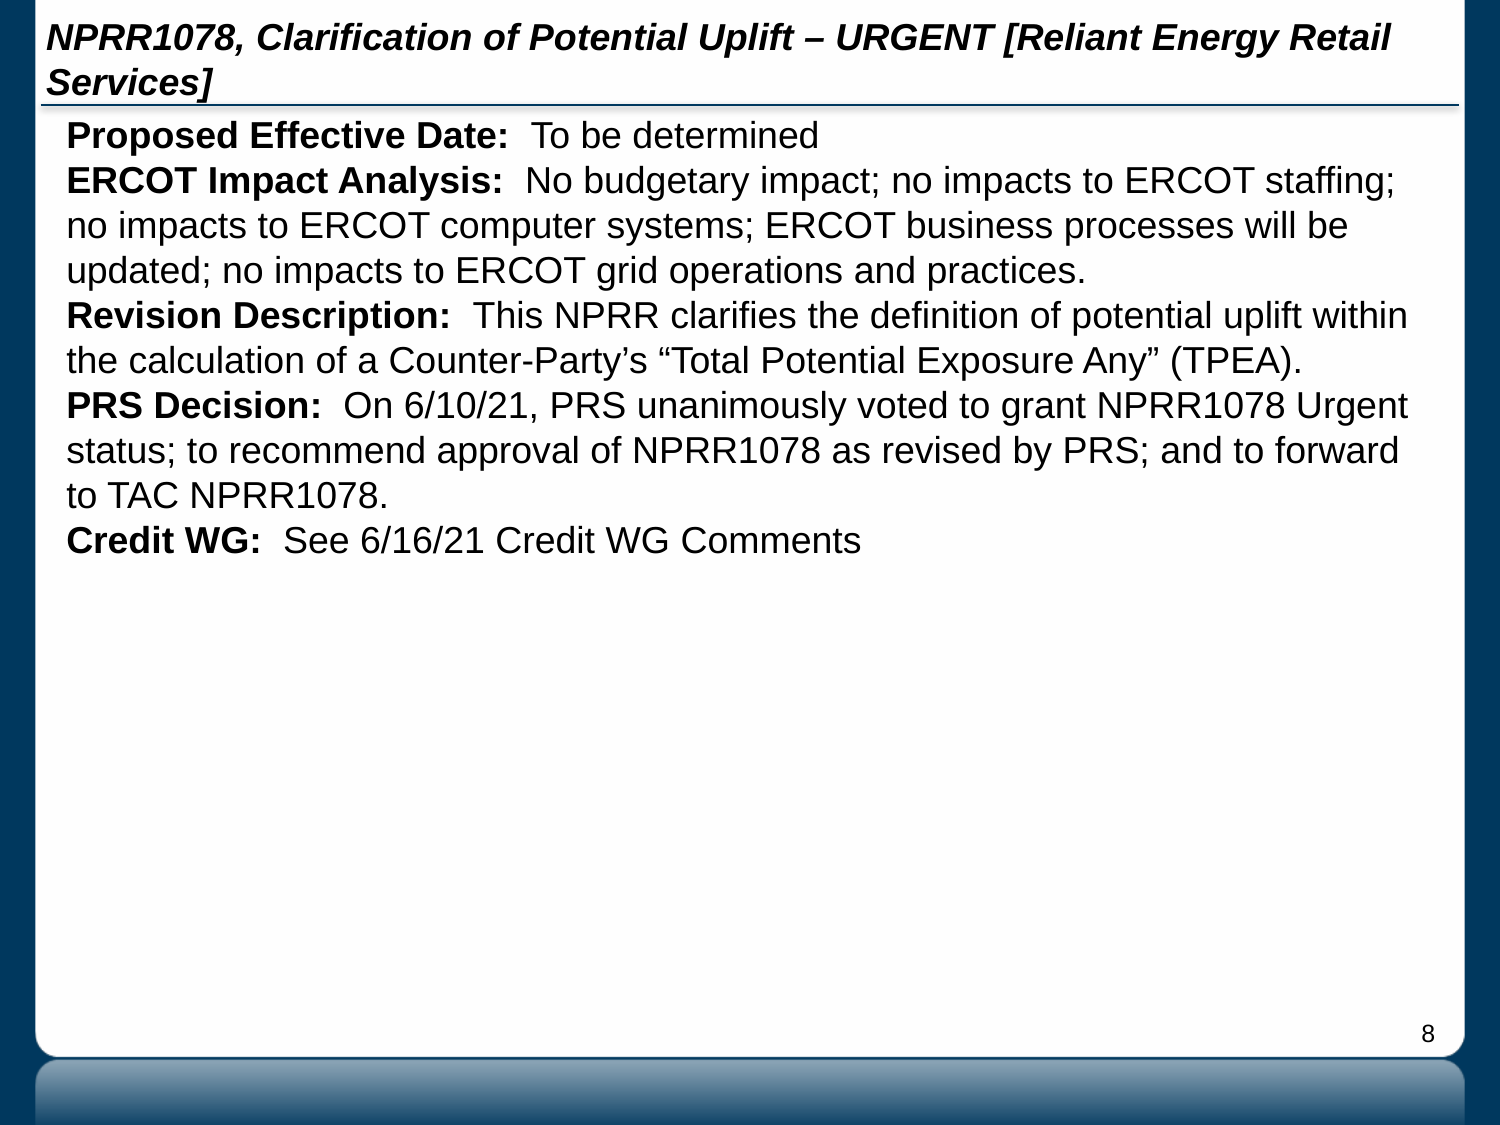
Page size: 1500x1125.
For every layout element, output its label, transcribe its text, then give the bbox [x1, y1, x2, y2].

title NPRR1078, Clarification of Potential Uplift – URGENT [Reliant Energy Retail Services] [31, 20, 1464, 97]
text_box Proposed Effective Date: To be determined ERCOT Impact Analysis: No budgetary impact; no impacts to ERCOT staffing; no impacts to ERCOT computer systems; ERCOT business processes will be updated; no impacts to ERCOT grid operations and practices. Revision Description: This NPRR clarifies the definition of potential uplift within the calculation of a Counter-Party’s “Total Potential Exposure Any” (TPEA). PRS Decision: On 6/10/21, PRS unanimously voted to grant NPRR1078 Urgent status; to recommend approval of NPRR1078 as revised by PRS; and to forward to TAC NPRR1078. Credit WG: See 6/16/21 Credit WG Comments [51, 103, 1444, 569]
picture [35, 0, 1465, 1125]
